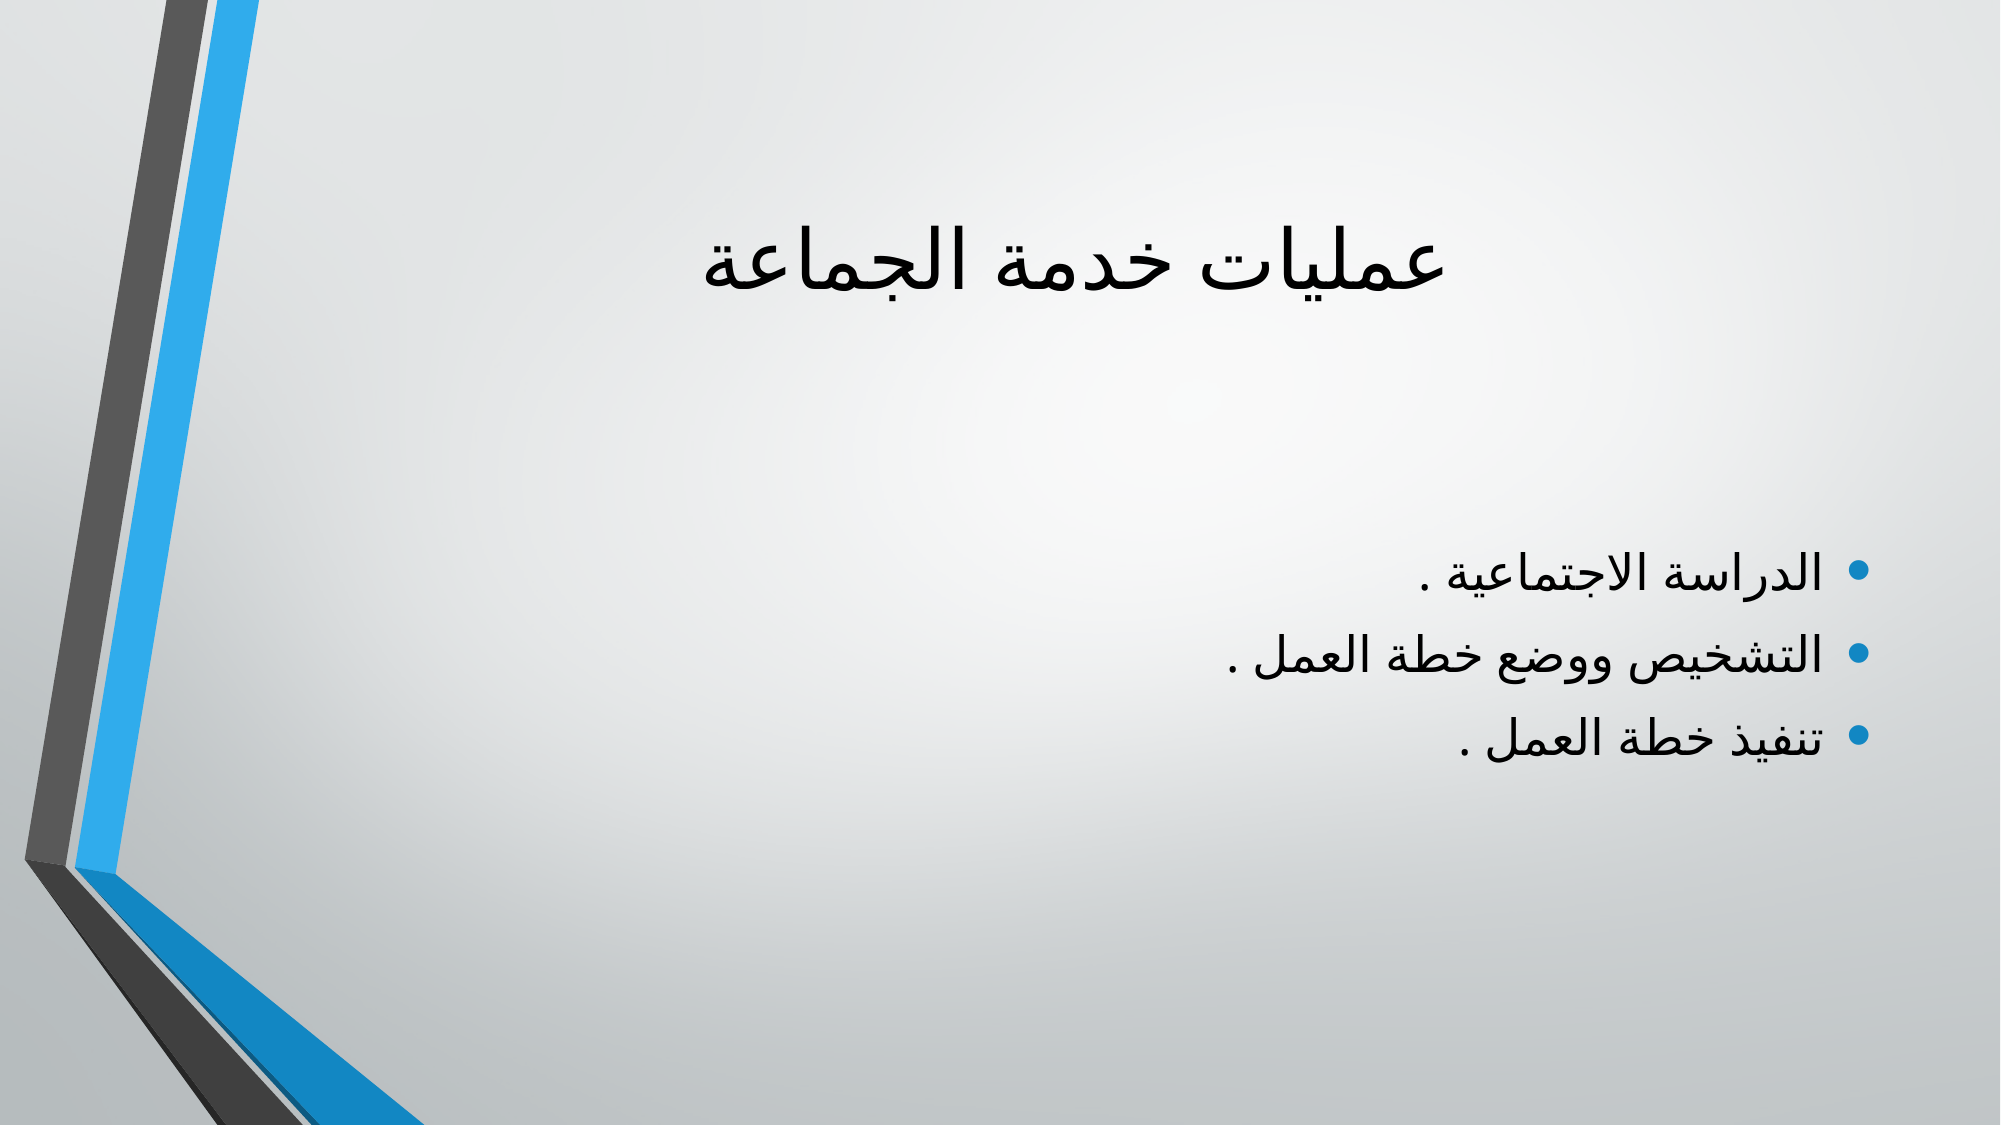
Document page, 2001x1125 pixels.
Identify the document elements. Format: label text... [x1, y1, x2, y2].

title عمليات خدمة الجماعة [243, 112, 1887, 400]
list الدراسة الاجتماعية . التشخيص ووضع خطة العمل . تنفيذ خطة العمل . [243, 437, 1887, 950]
